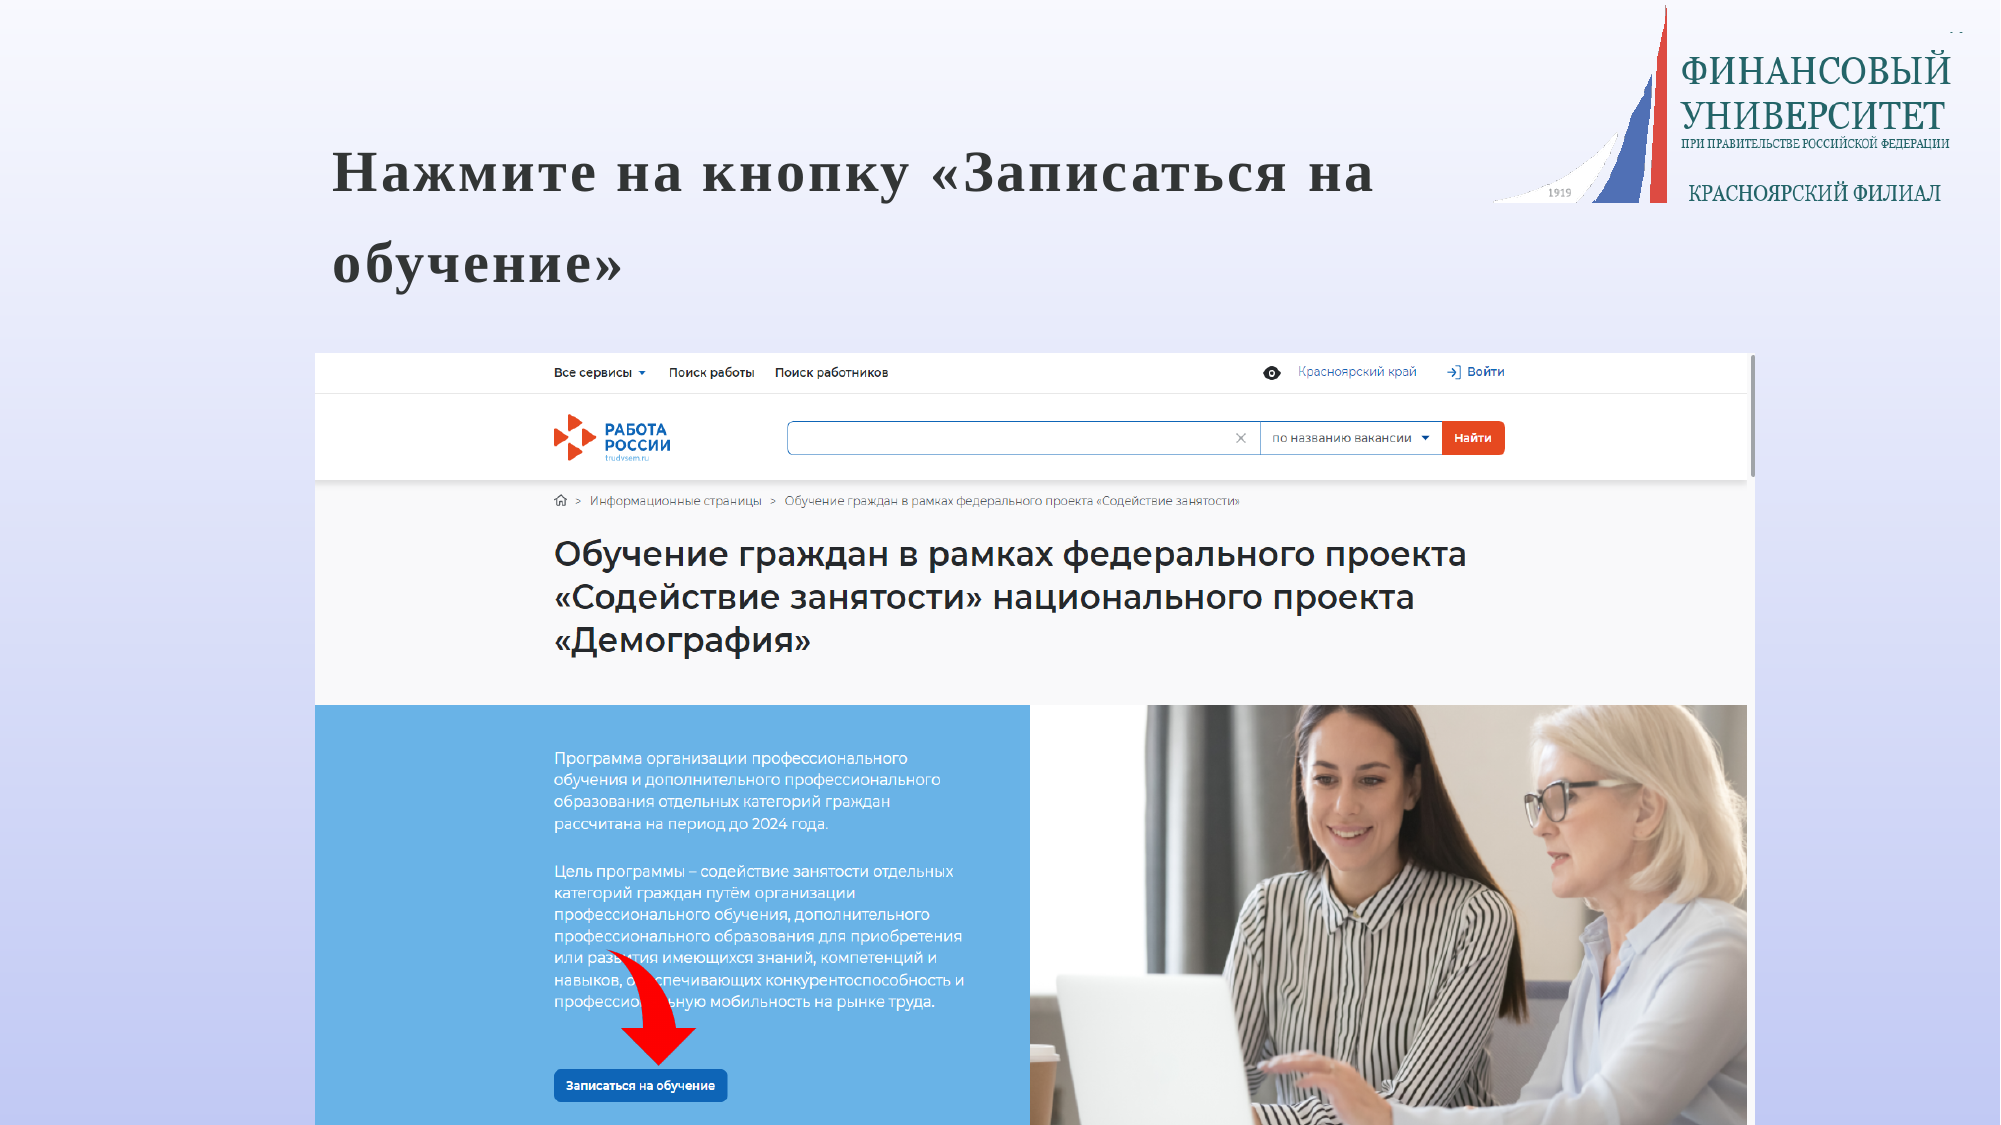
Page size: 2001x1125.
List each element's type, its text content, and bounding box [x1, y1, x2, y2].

title Нажмите на кнопку «Записаться на обучение» [315, 90, 1682, 310]
picture [1407, 0, 2000, 264]
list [314, 353, 1755, 1125]
picture [574, 927, 726, 1078]
